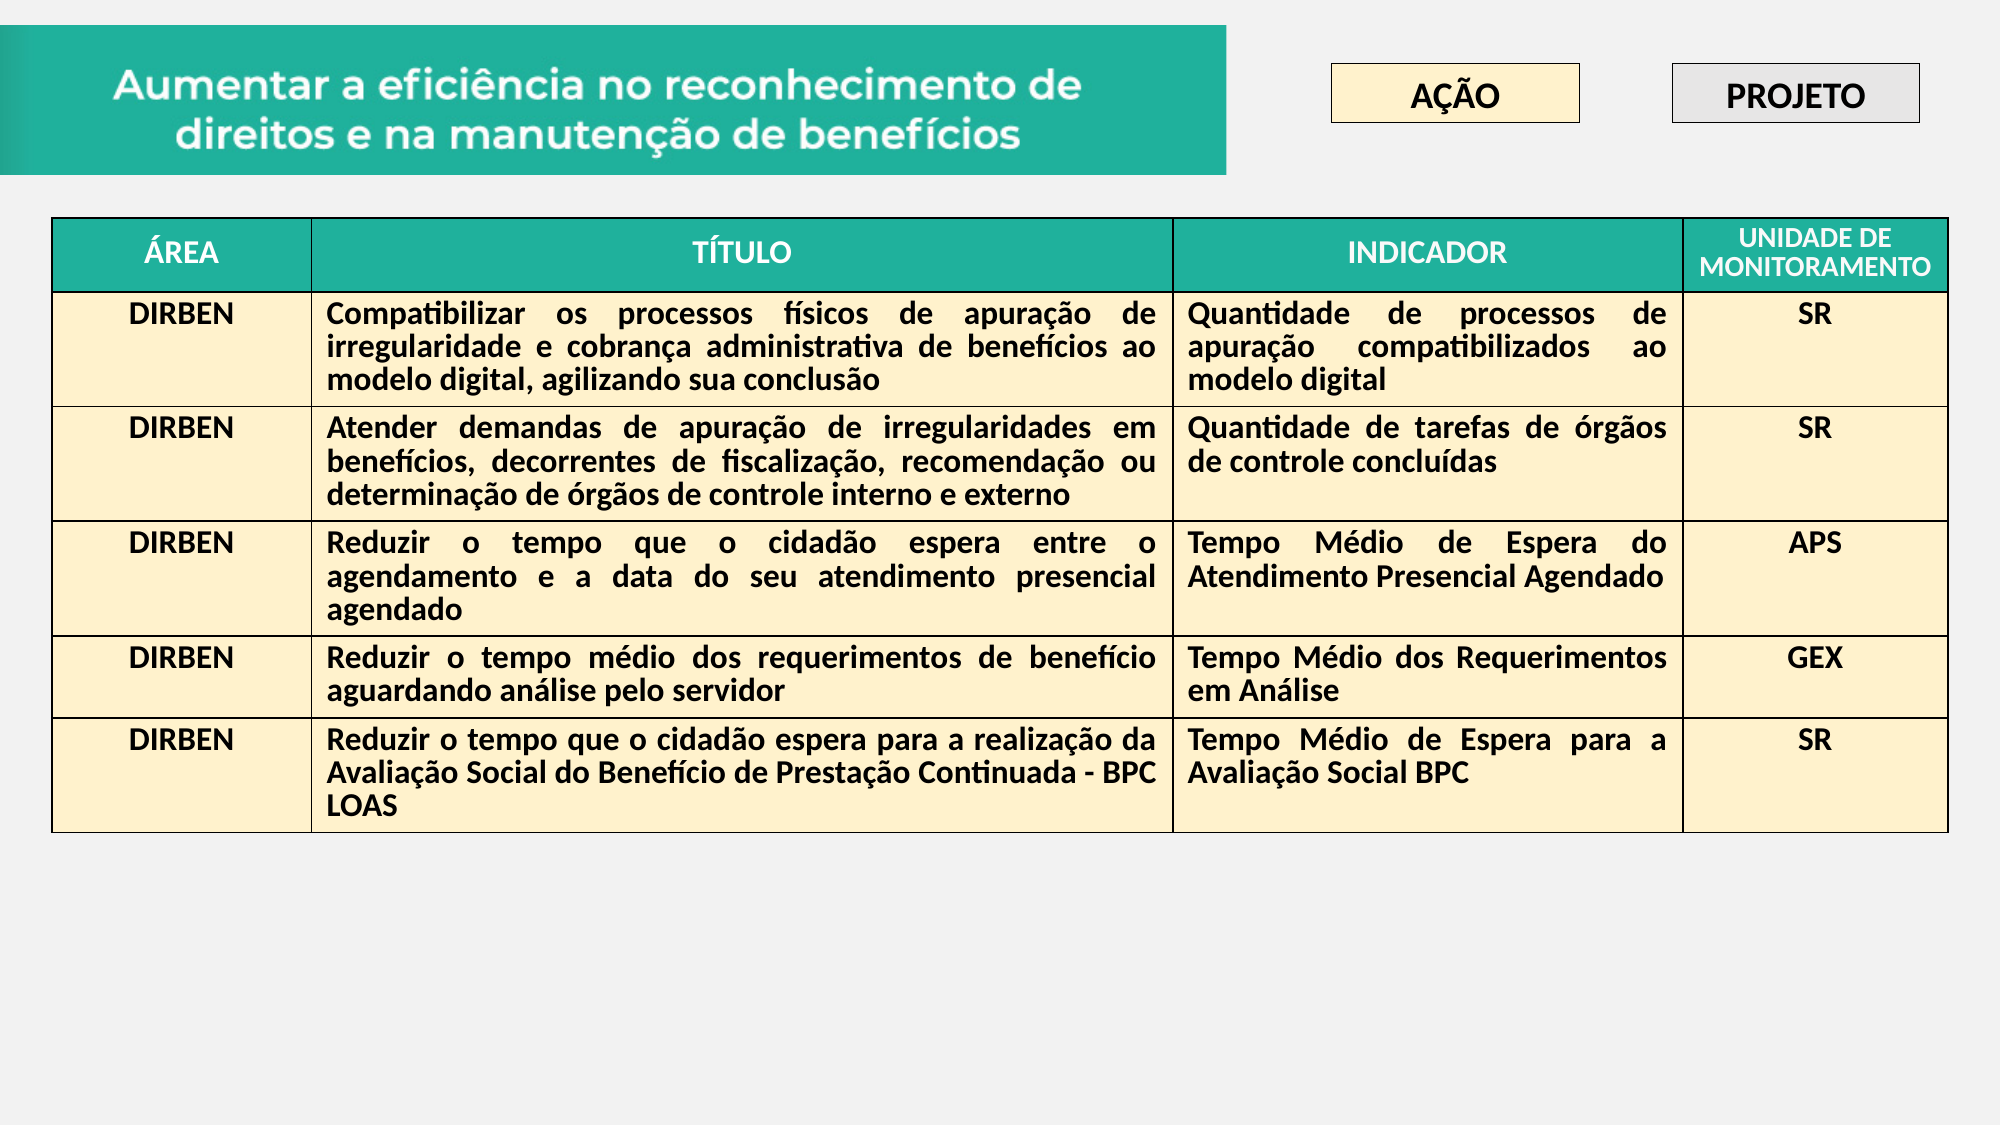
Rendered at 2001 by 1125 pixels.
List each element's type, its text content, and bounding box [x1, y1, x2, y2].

table_cell Reduzir o tempo que o cidadão espera entre o agendamento e a data do seu atendimento presencial agendado [312, 522, 1172, 635]
table_cell Compatibilizar os processos físicos de apuração de irregularidade e cobrança administrativa de benefícios ao modelo digital, agilizando sua conclusão [312, 293, 1172, 406]
table_cell Quantidade de tarefas de órgãos de controle concluídas [1174, 407, 1682, 520]
table_cell Quantidade de processos de apuração compatibilizados ao modelo digital [1174, 293, 1682, 406]
table_cell GEX [1684, 637, 1947, 717]
table_cell SR [1684, 293, 1947, 406]
table_cell Tempo Médio de Espera para a Avaliação Social BPC [1174, 719, 1682, 832]
table_cell Atender demandas de apuração de irregularidades em benefícios, decorrentes de fiscalização, recomendação ou determinação de órgãos de controle interno e externo [312, 407, 1172, 520]
table_header TÍTULO [312, 219, 1172, 291]
picture [0, 25, 1227, 175]
table_cell Tempo Médio de Espera do Atendimento Presencial Agendado [1174, 522, 1682, 635]
table_cell SR [1684, 719, 1947, 832]
table_cell Reduzir o tempo que o cidadão espera para a realização da Avaliação Social do Benefício de Prestação Continuada - BPC LOAS [312, 719, 1172, 832]
text_box PROJETO [1672, 63, 1920, 123]
table_cell DIRBEN [53, 293, 311, 406]
table_cell Tempo Médio dos Requerimentos em Análise [1174, 637, 1682, 717]
table_cell DIRBEN [53, 407, 311, 520]
table_cell APS [1684, 522, 1947, 635]
text_box AÇÃO [1331, 63, 1580, 123]
table_header UNIDADE DE MONITORAMENTO [1684, 219, 1947, 291]
table_cell SR [1684, 407, 1947, 520]
table_cell DIRBEN [53, 637, 311, 717]
table_header INDICADOR [1174, 219, 1682, 291]
table_cell DIRBEN [53, 522, 311, 635]
table_cell DIRBEN [53, 719, 311, 832]
table_cell Reduzir o tempo médio dos requerimentos de benefício aguardando análise pelo servidor [312, 637, 1172, 717]
table_header ÁREA [53, 219, 311, 291]
